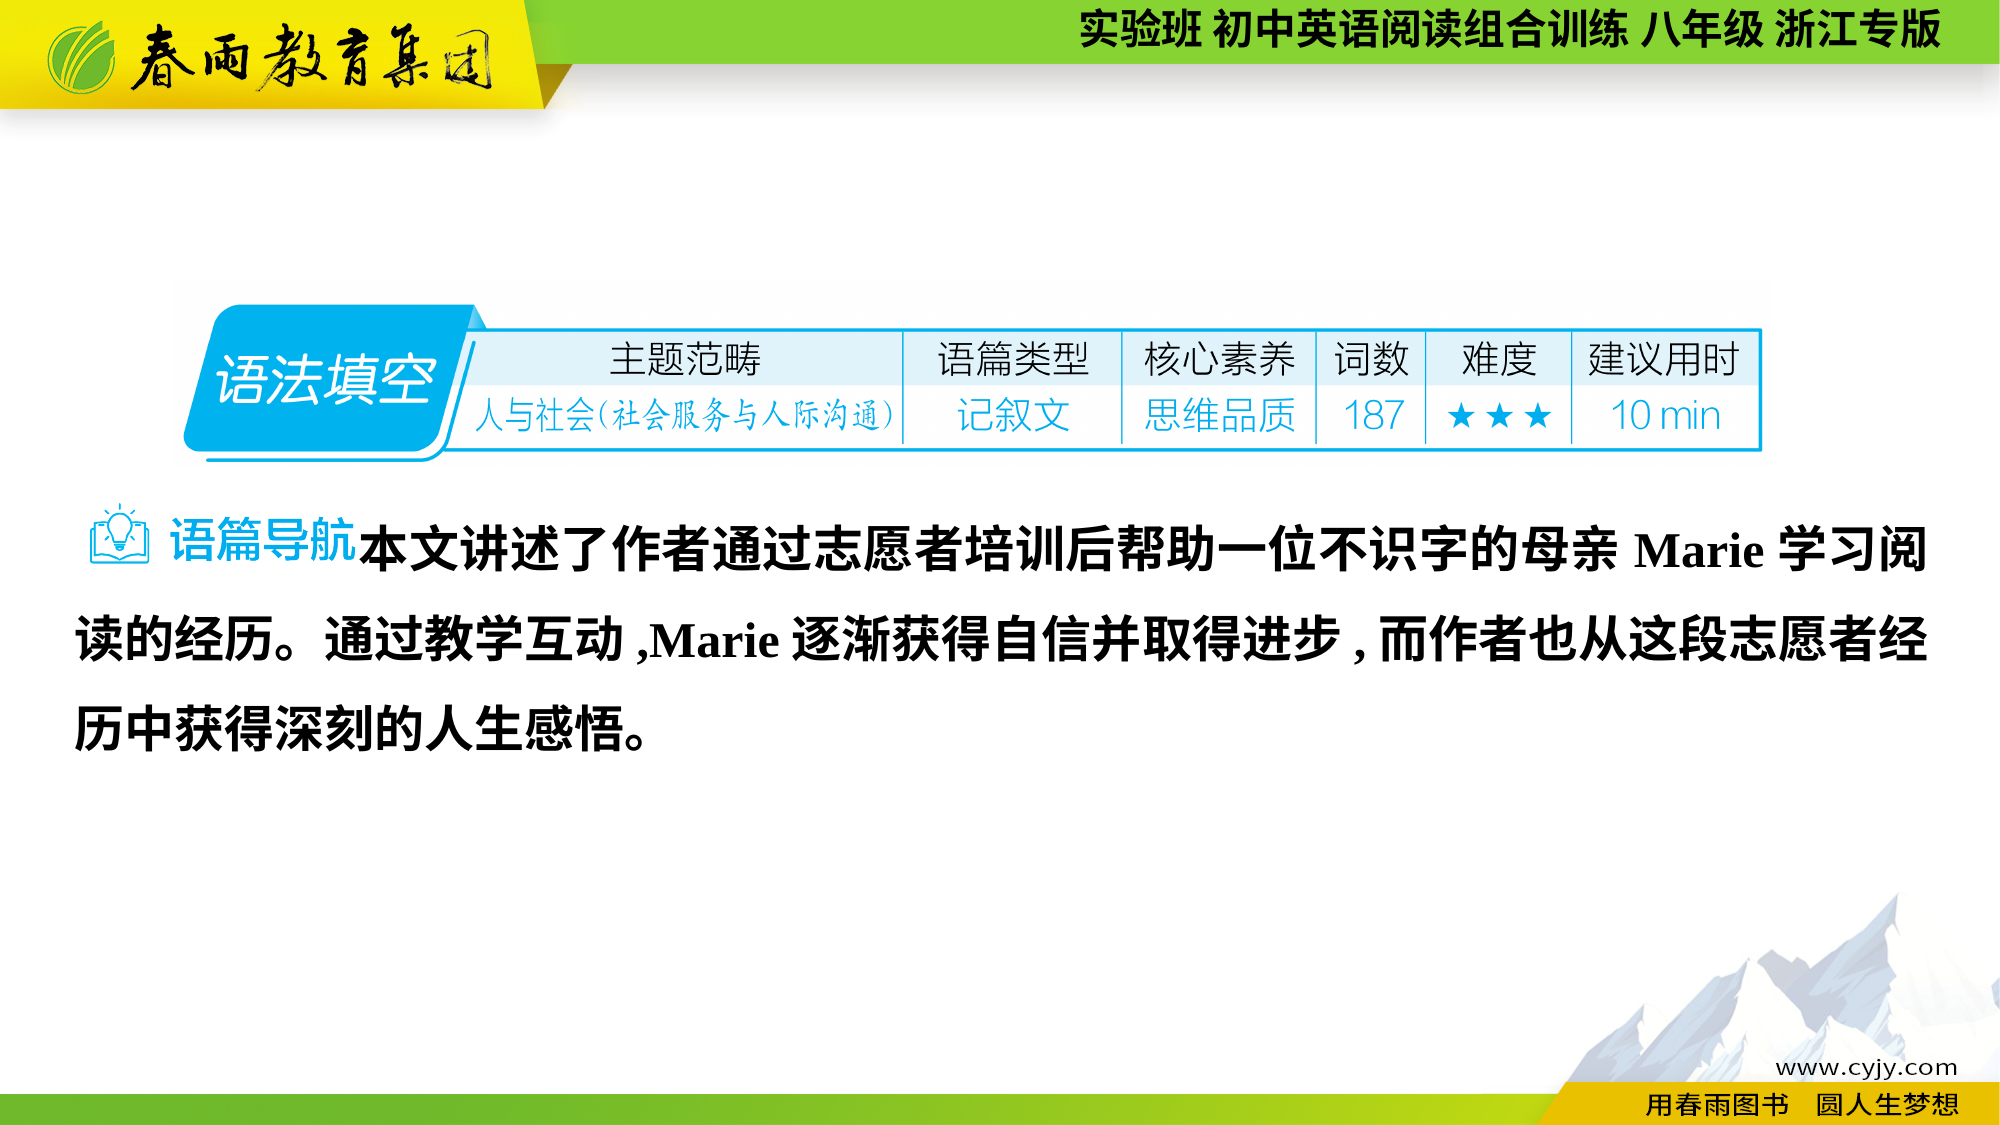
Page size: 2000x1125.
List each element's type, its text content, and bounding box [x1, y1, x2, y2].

list 本文讲述了作者通过志愿者培训后帮助一位不识字的母亲Marie学习阅读的经历。通过教学互动,Marie逐渐获得自信并取得进步,而作者也从这段志愿者经历中获得深刻的人生感悟。 [59, 479, 1944, 757]
picture [0, 0, 2000, 1125]
